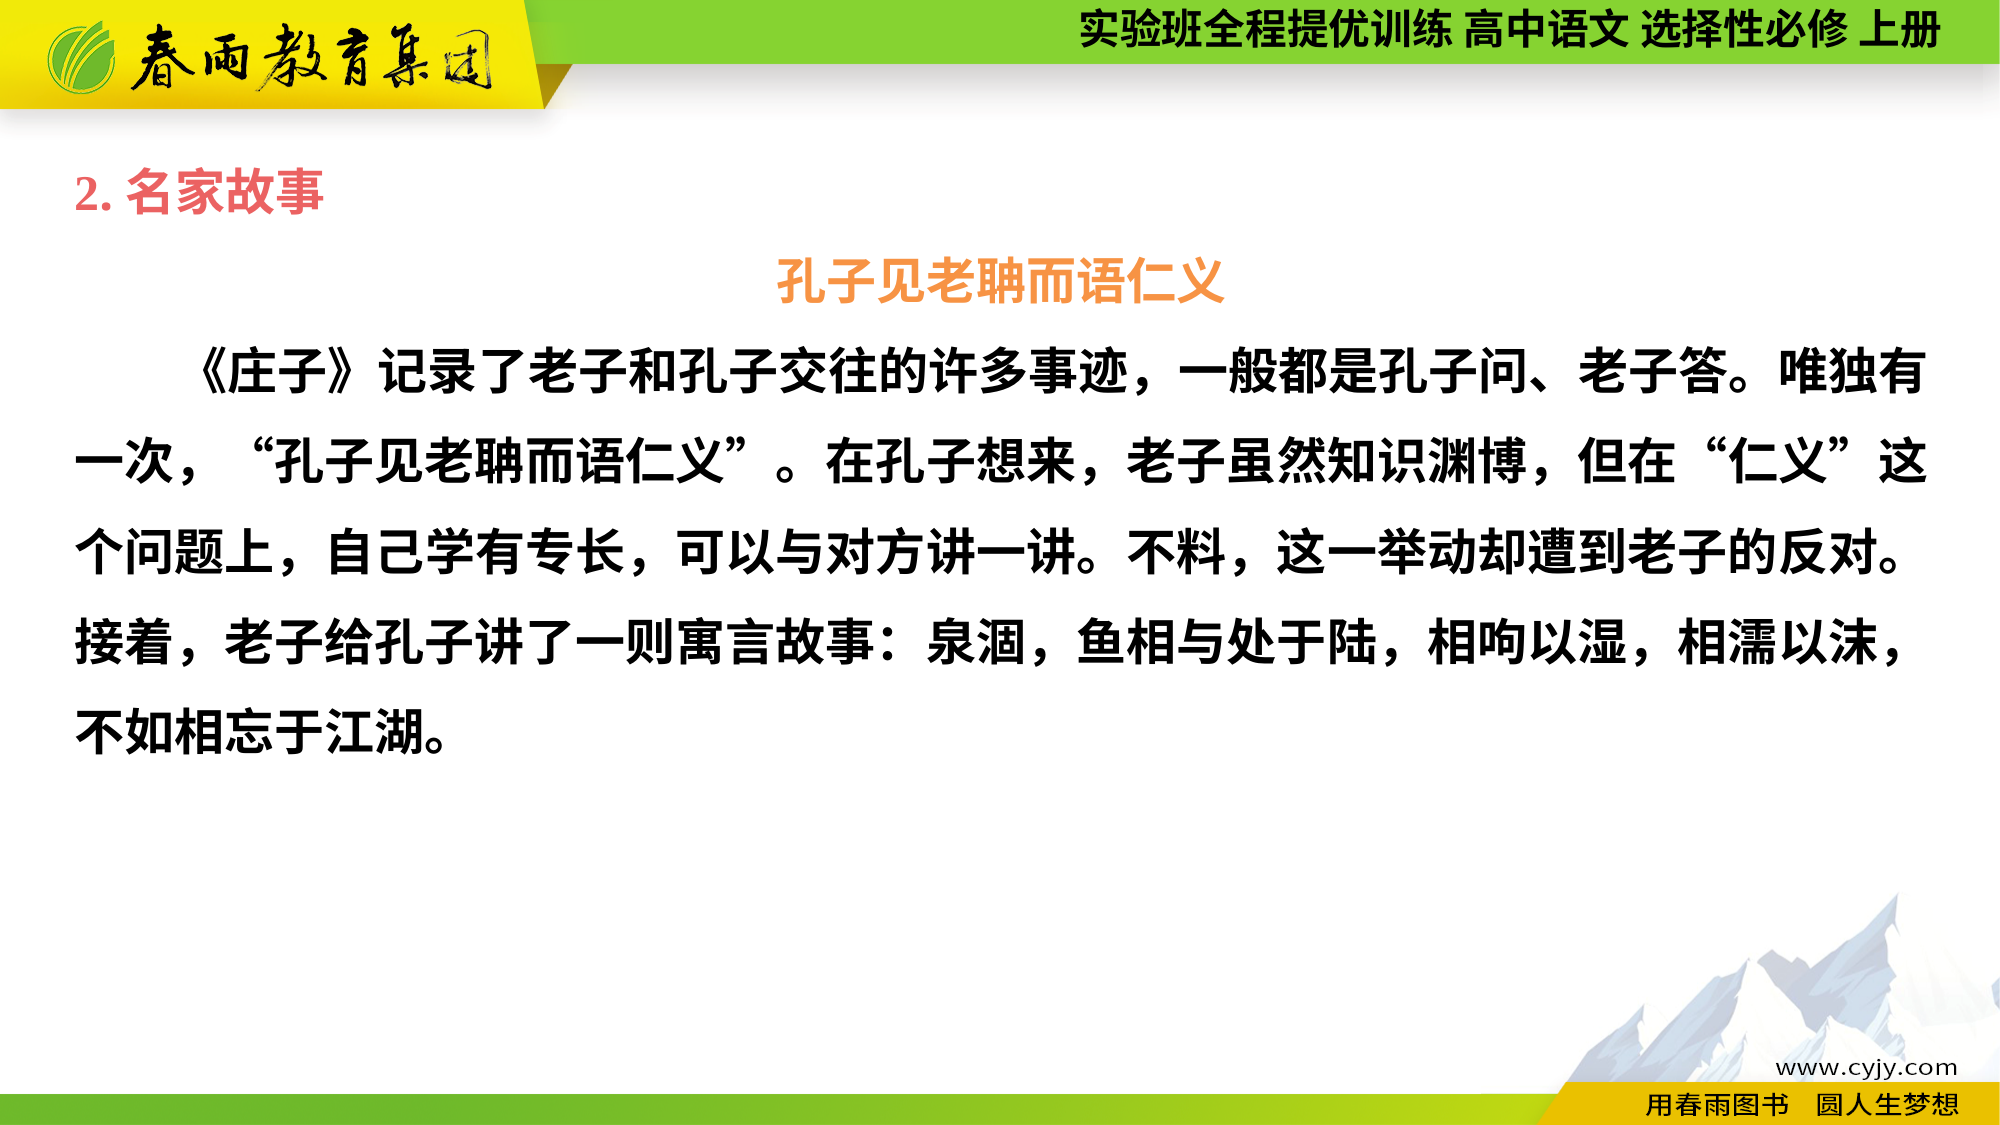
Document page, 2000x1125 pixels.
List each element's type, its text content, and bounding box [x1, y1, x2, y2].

list 2.名家故事 孔子见老聃而语仁义 《庄子》记录了老子和孔子交往的许多事迹，一般都是孔子问、老子答。唯独有一次，“孔子见老聃而语仁义”。在孔子想来，老子虽然知识渊博，但在“仁义”这个问题上，自己学有专长，可以与对方讲一讲。不料，这一举动却遭到老子的反对。接着，老子给孔子讲了一则寓言故事：泉涸，鱼相与处于陆，相呴以湿，相濡以沫，不如相忘于江湖。 [59, 122, 1944, 774]
picture [0, 0, 2000, 1125]
